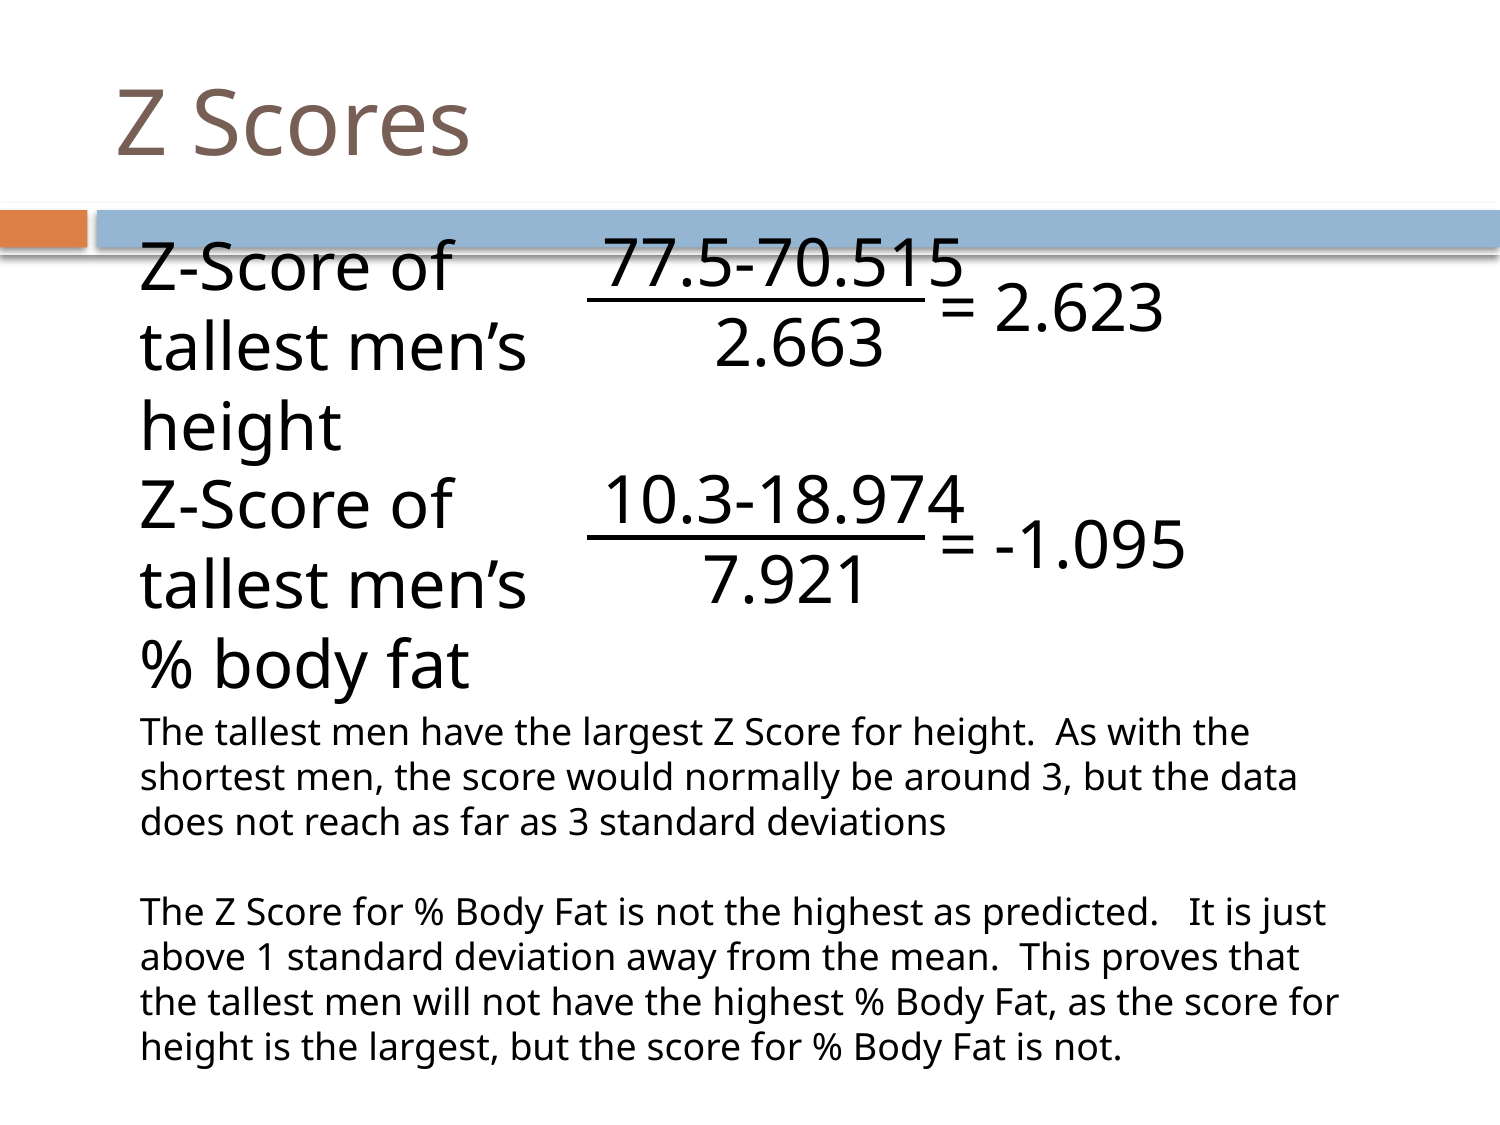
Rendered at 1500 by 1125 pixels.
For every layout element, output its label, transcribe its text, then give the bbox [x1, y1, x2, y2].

text_box The tallest men have the largest Z Score for height. As with the shortest men, the score would normally be around 3, but the data does not reach as far as 3 standard deviations The Z Score for % Body Fat is not the highest as predicted. It is just above 1 standard deviation away from the mean. This proves that the tallest men will not have the highest % Body Fat, as the score for height is the largest, but the score for % Body Fat is not. [125, 700, 1363, 1076]
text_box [124, 449, 1363, 673]
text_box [124, 212, 1363, 435]
title Z Scores [100, 37, 1438, 200]
